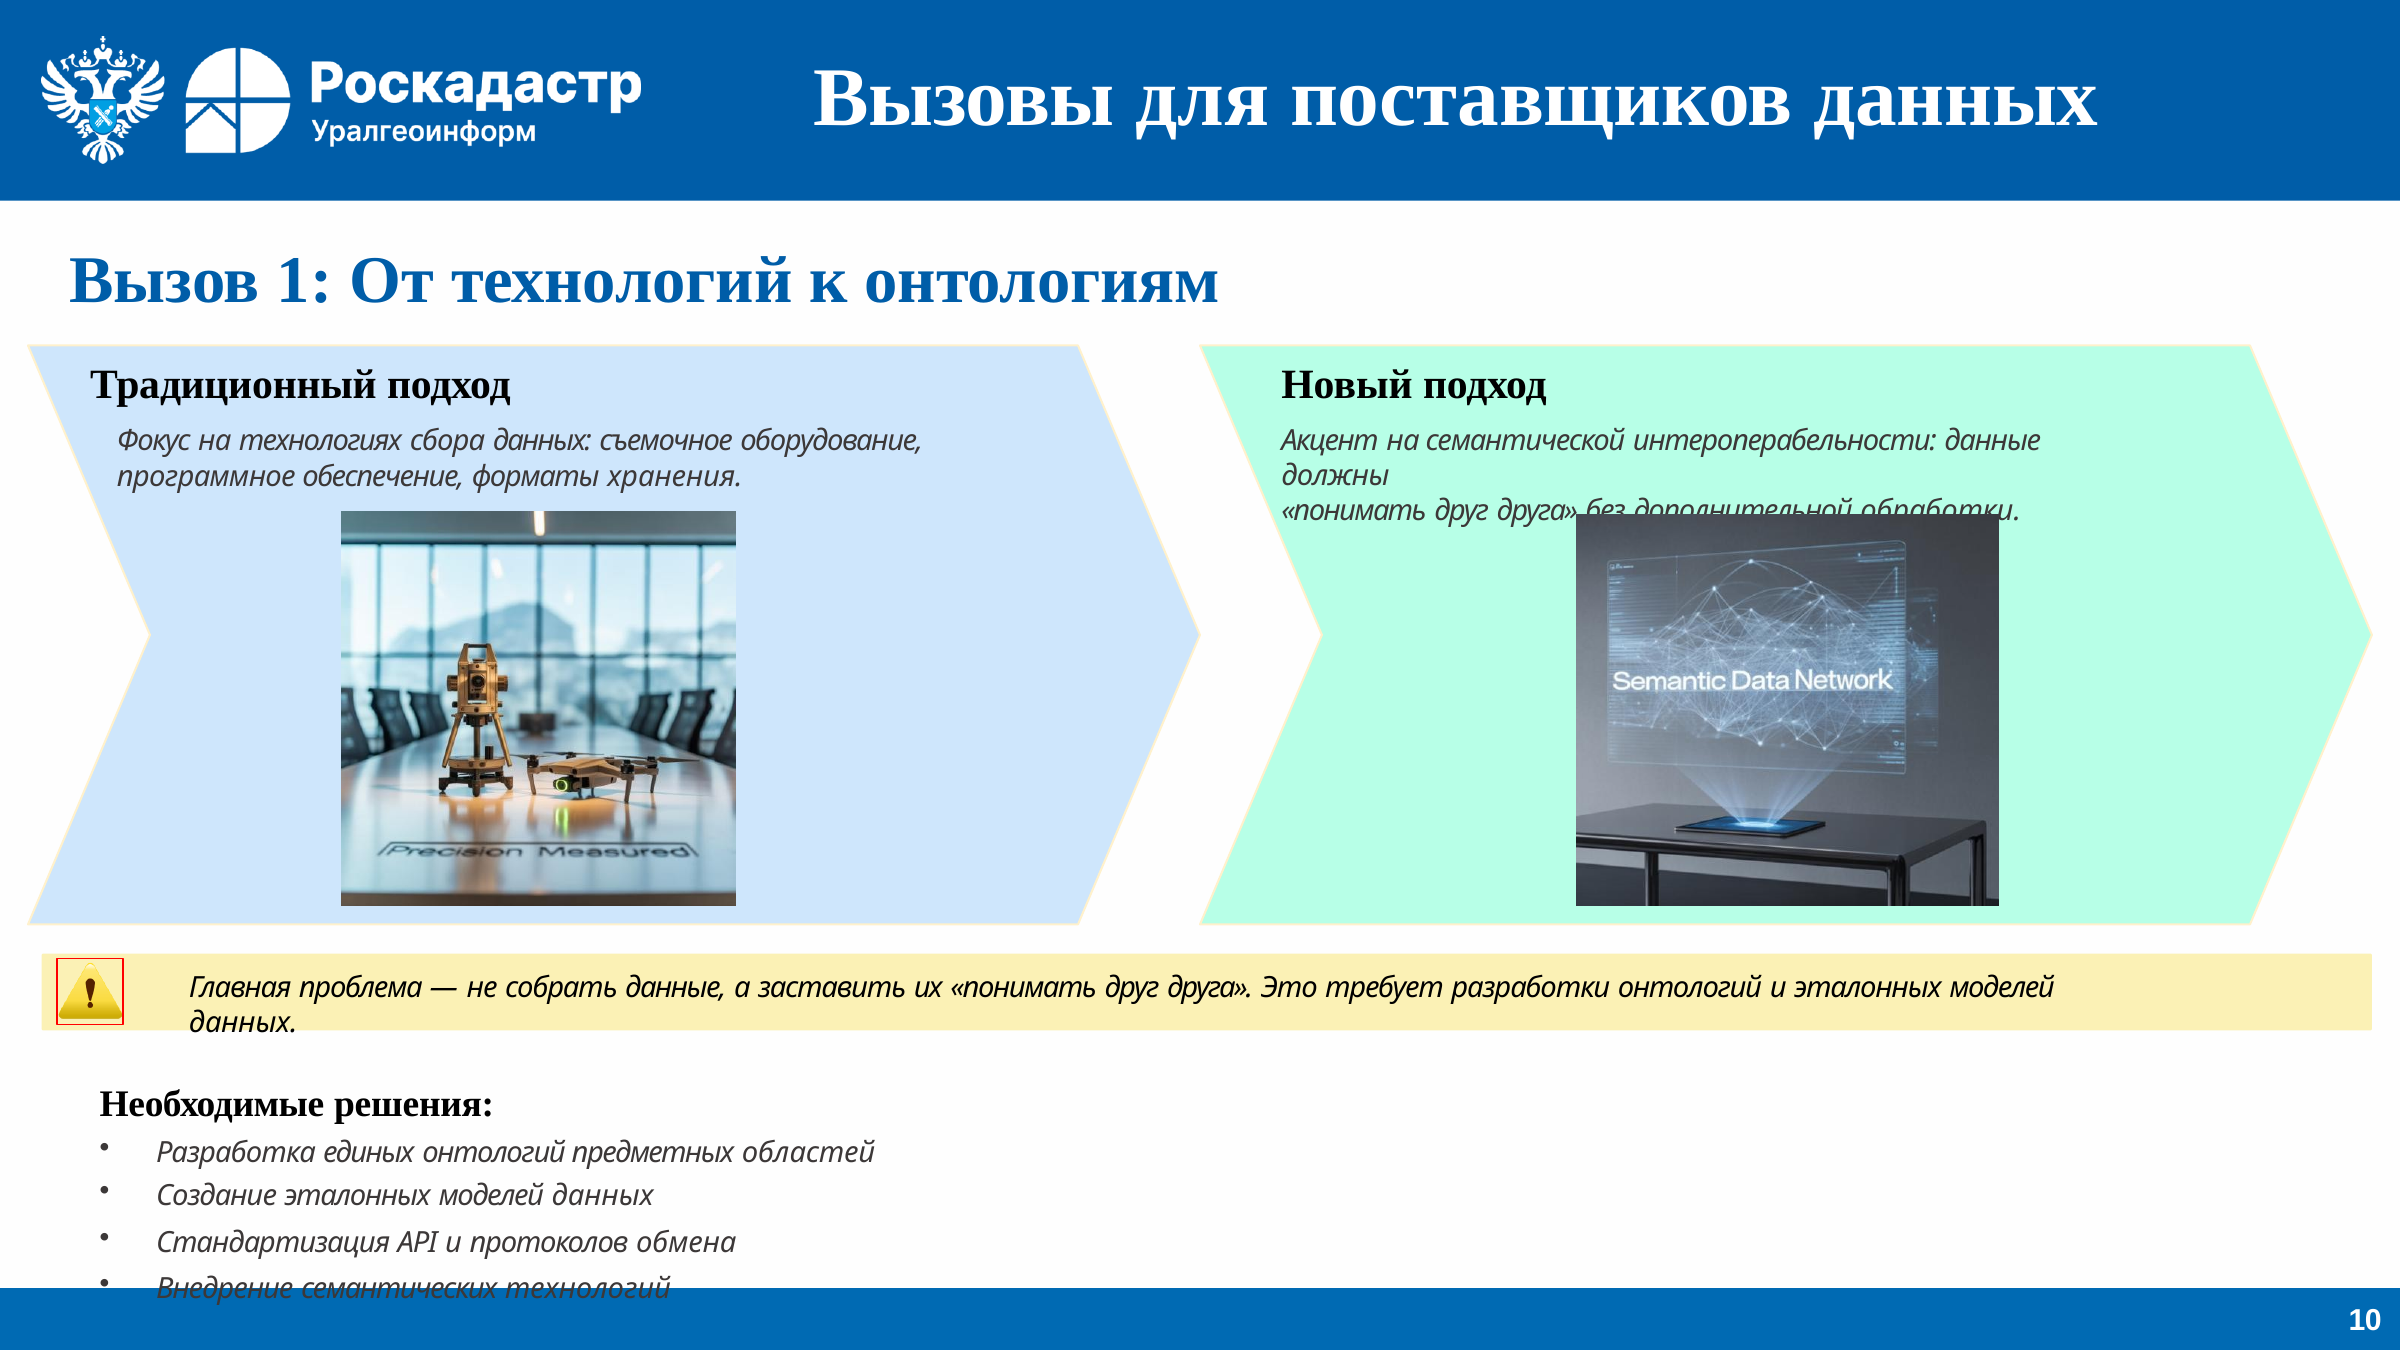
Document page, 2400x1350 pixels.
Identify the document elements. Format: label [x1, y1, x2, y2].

text_box [26, 344, 2374, 926]
text_box [41, 511, 2373, 1031]
text_box [0, 0, 2400, 1350]
text_box [57, 513, 1999, 1025]
